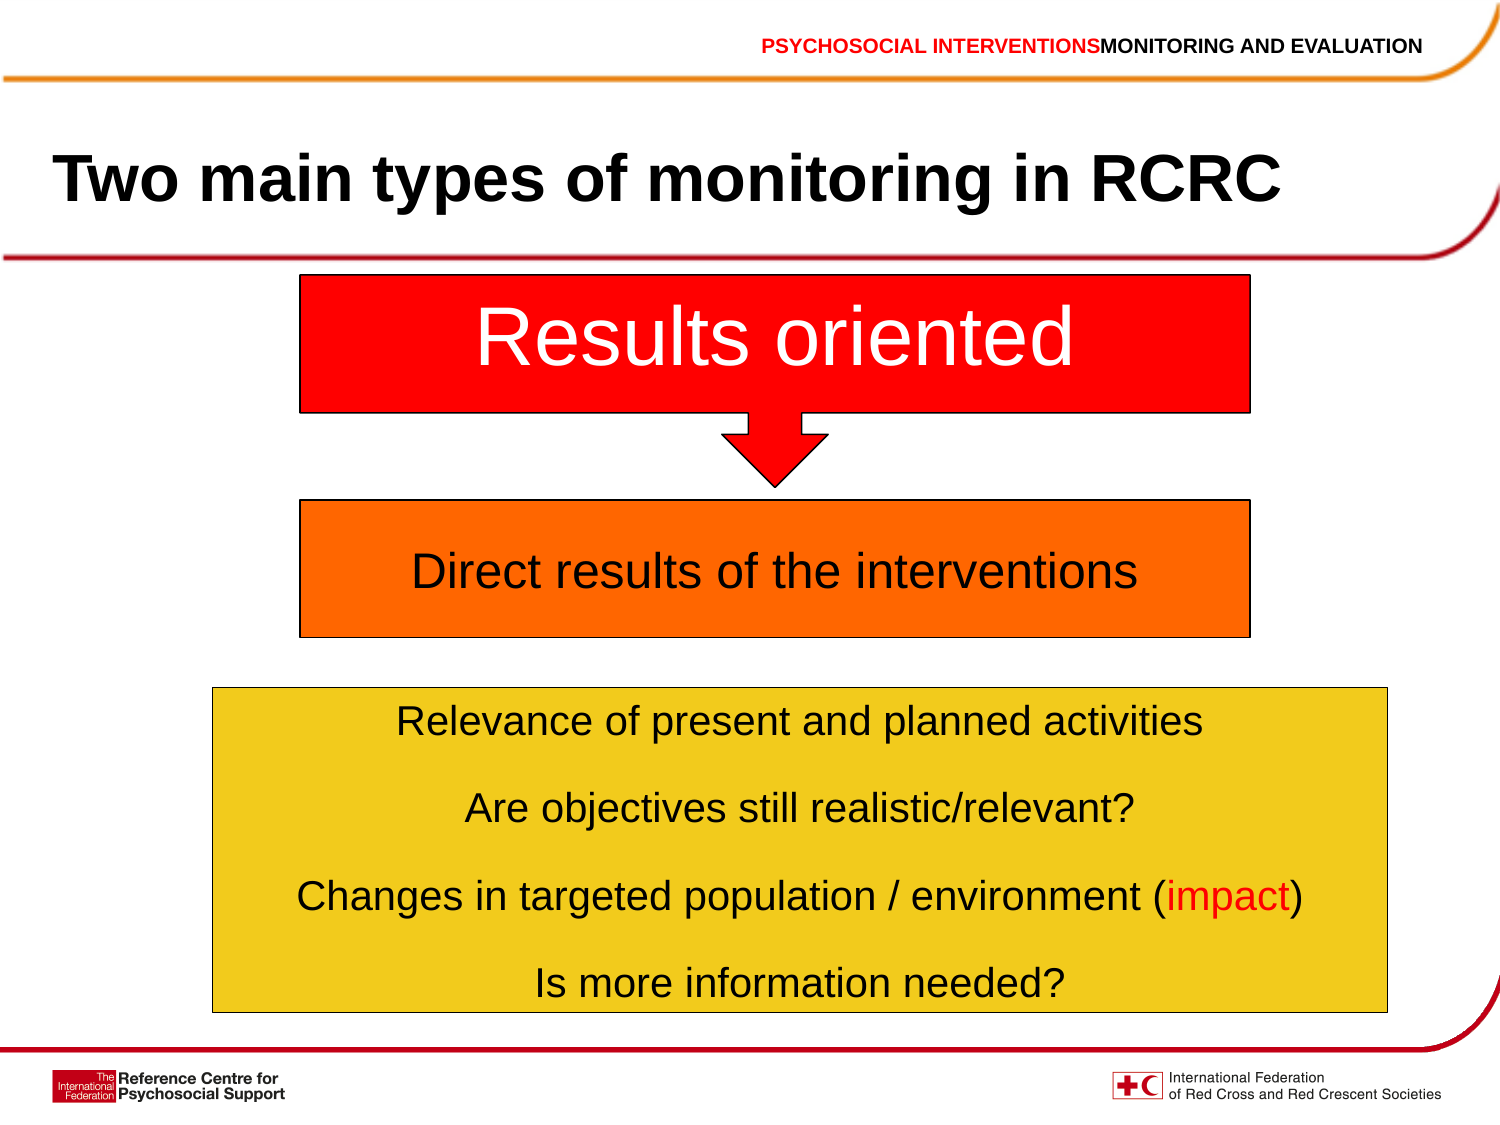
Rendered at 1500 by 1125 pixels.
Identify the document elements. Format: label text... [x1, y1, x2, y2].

picture [0, 0, 1500, 265]
text_box Relevance of present and planned activities Are objectives still realistic/relevant? Changes in targeted population / environment (impact) Is more information needed? [212, 687, 1388, 973]
text_box Results oriented [300, 274, 1251, 488]
text_box Direct results of the interventions [300, 499, 1250, 638]
picture [0, 974, 1500, 1125]
